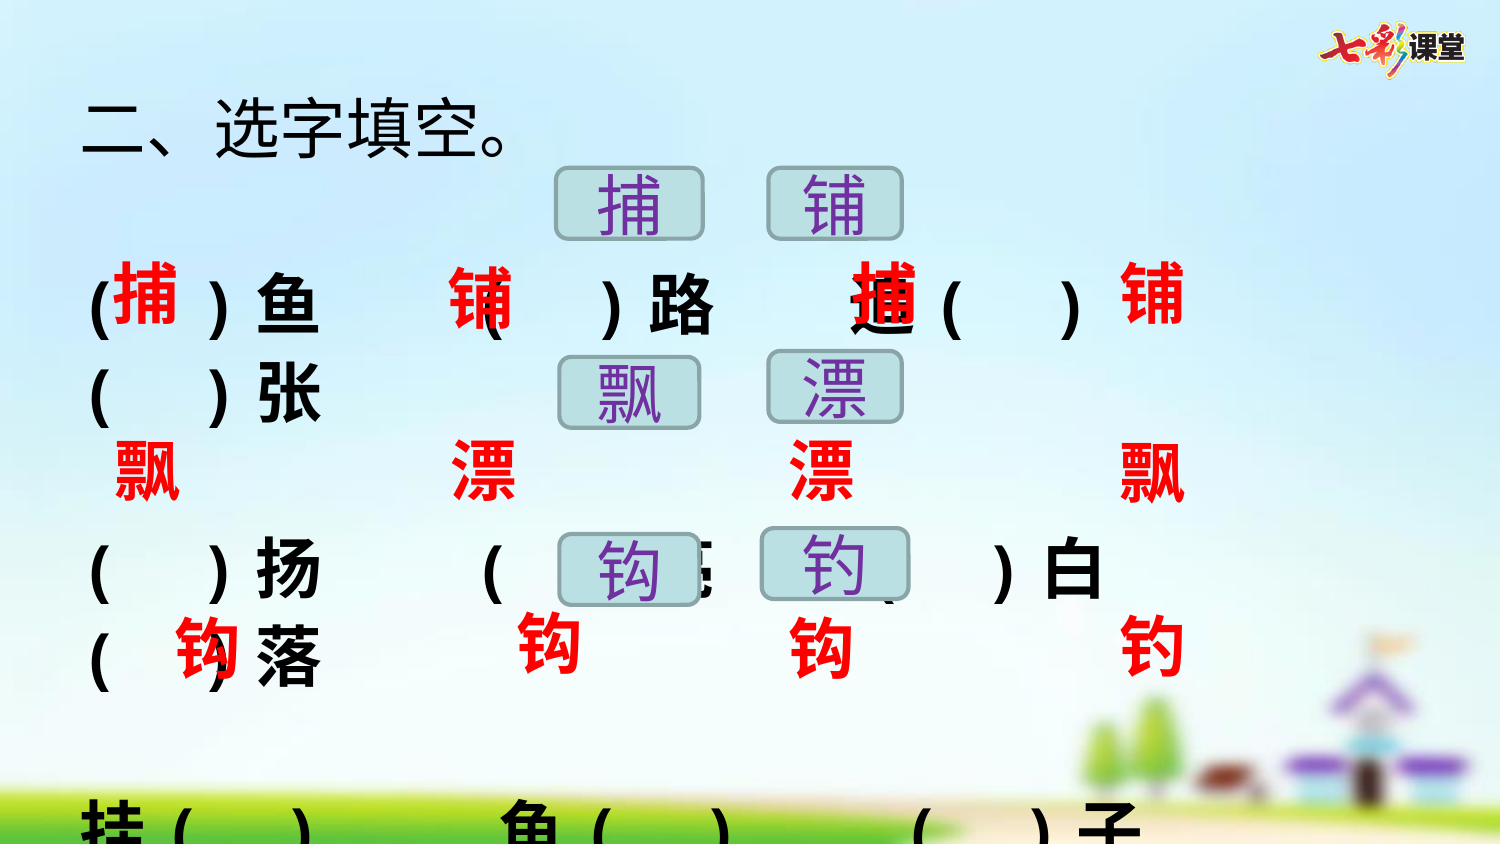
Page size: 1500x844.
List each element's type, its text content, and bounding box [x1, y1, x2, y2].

text_box 钓 [1104, 597, 1197, 693]
text_box 钩 [557, 531, 702, 607]
text_box 钓 [759, 526, 911, 602]
text_box 钩 [502, 594, 595, 690]
text_box 二、选字填空。 ( )鱼 ( )路 追( ) ( )张 ( )扬 ( )亮 ( )白 ( )落 挂( ) 鱼( ) ( )子 ( )鱼 [64, 79, 1400, 844]
text_box 铺 [432, 249, 525, 344]
text_box 飘 [1104, 423, 1197, 518]
text_box 飘 [100, 421, 193, 517]
text_box 漂 [766, 348, 904, 424]
picture [0, 0, 1500, 844]
text_box 飘 [557, 354, 702, 430]
text_box 捕 [97, 244, 192, 340]
text_box 钩 [159, 598, 252, 694]
text_box 铺 [1104, 244, 1197, 340]
text_box 捕 [837, 244, 930, 340]
text_box 捕 [553, 165, 705, 241]
text_box 漂 [435, 421, 528, 517]
text_box 铺 [766, 165, 904, 241]
text_box 漂 [773, 423, 866, 517]
text_box 钩 [773, 602, 866, 694]
